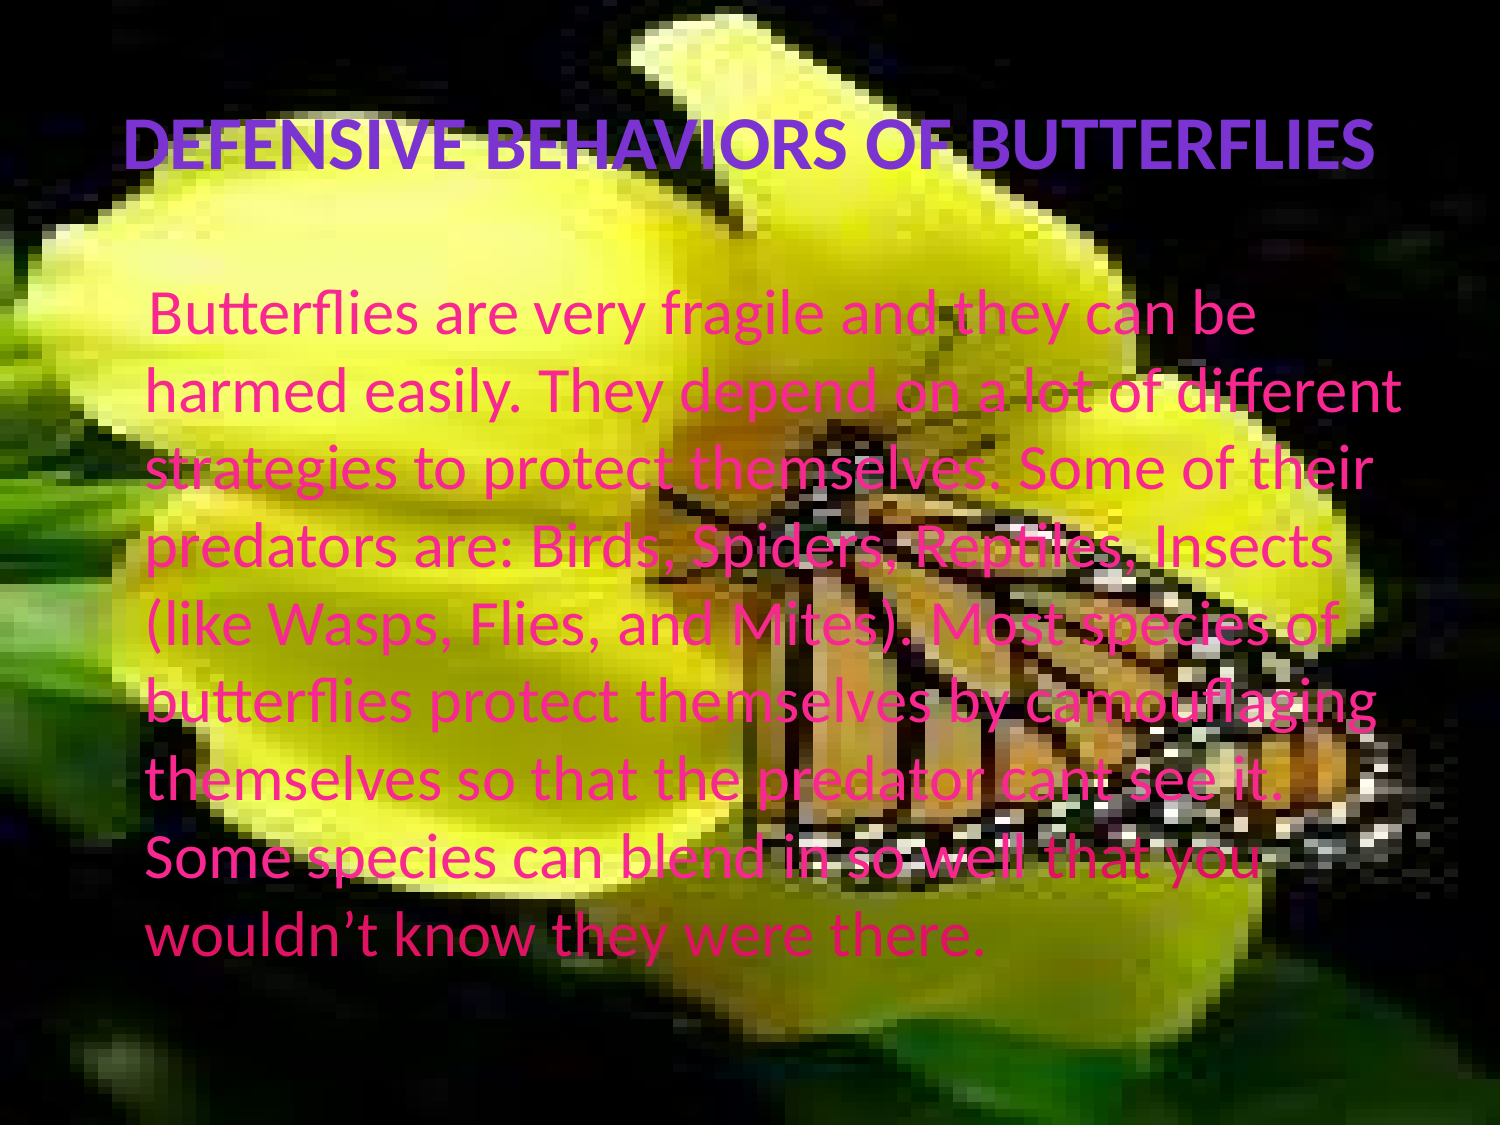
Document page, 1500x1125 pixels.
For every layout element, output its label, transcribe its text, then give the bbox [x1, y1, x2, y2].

title Defensive Behaviors of Butterflies [75, 45, 1425, 233]
list Butterflies are very fragile and they can be harmed easily. They depend on a lot of different strategies to protect themselves. Some of their predators are: Birds, Spiders, Reptiles, Insects (like Wasps, Flies, and Mites). Most species of butterflies protect themselves by camouflaging themselves so that the predator cant see it. Some species can blend in so well that you wouldn’t know they were there. [75, 262, 1425, 1005]
picture [0, 0, 1500, 1125]
